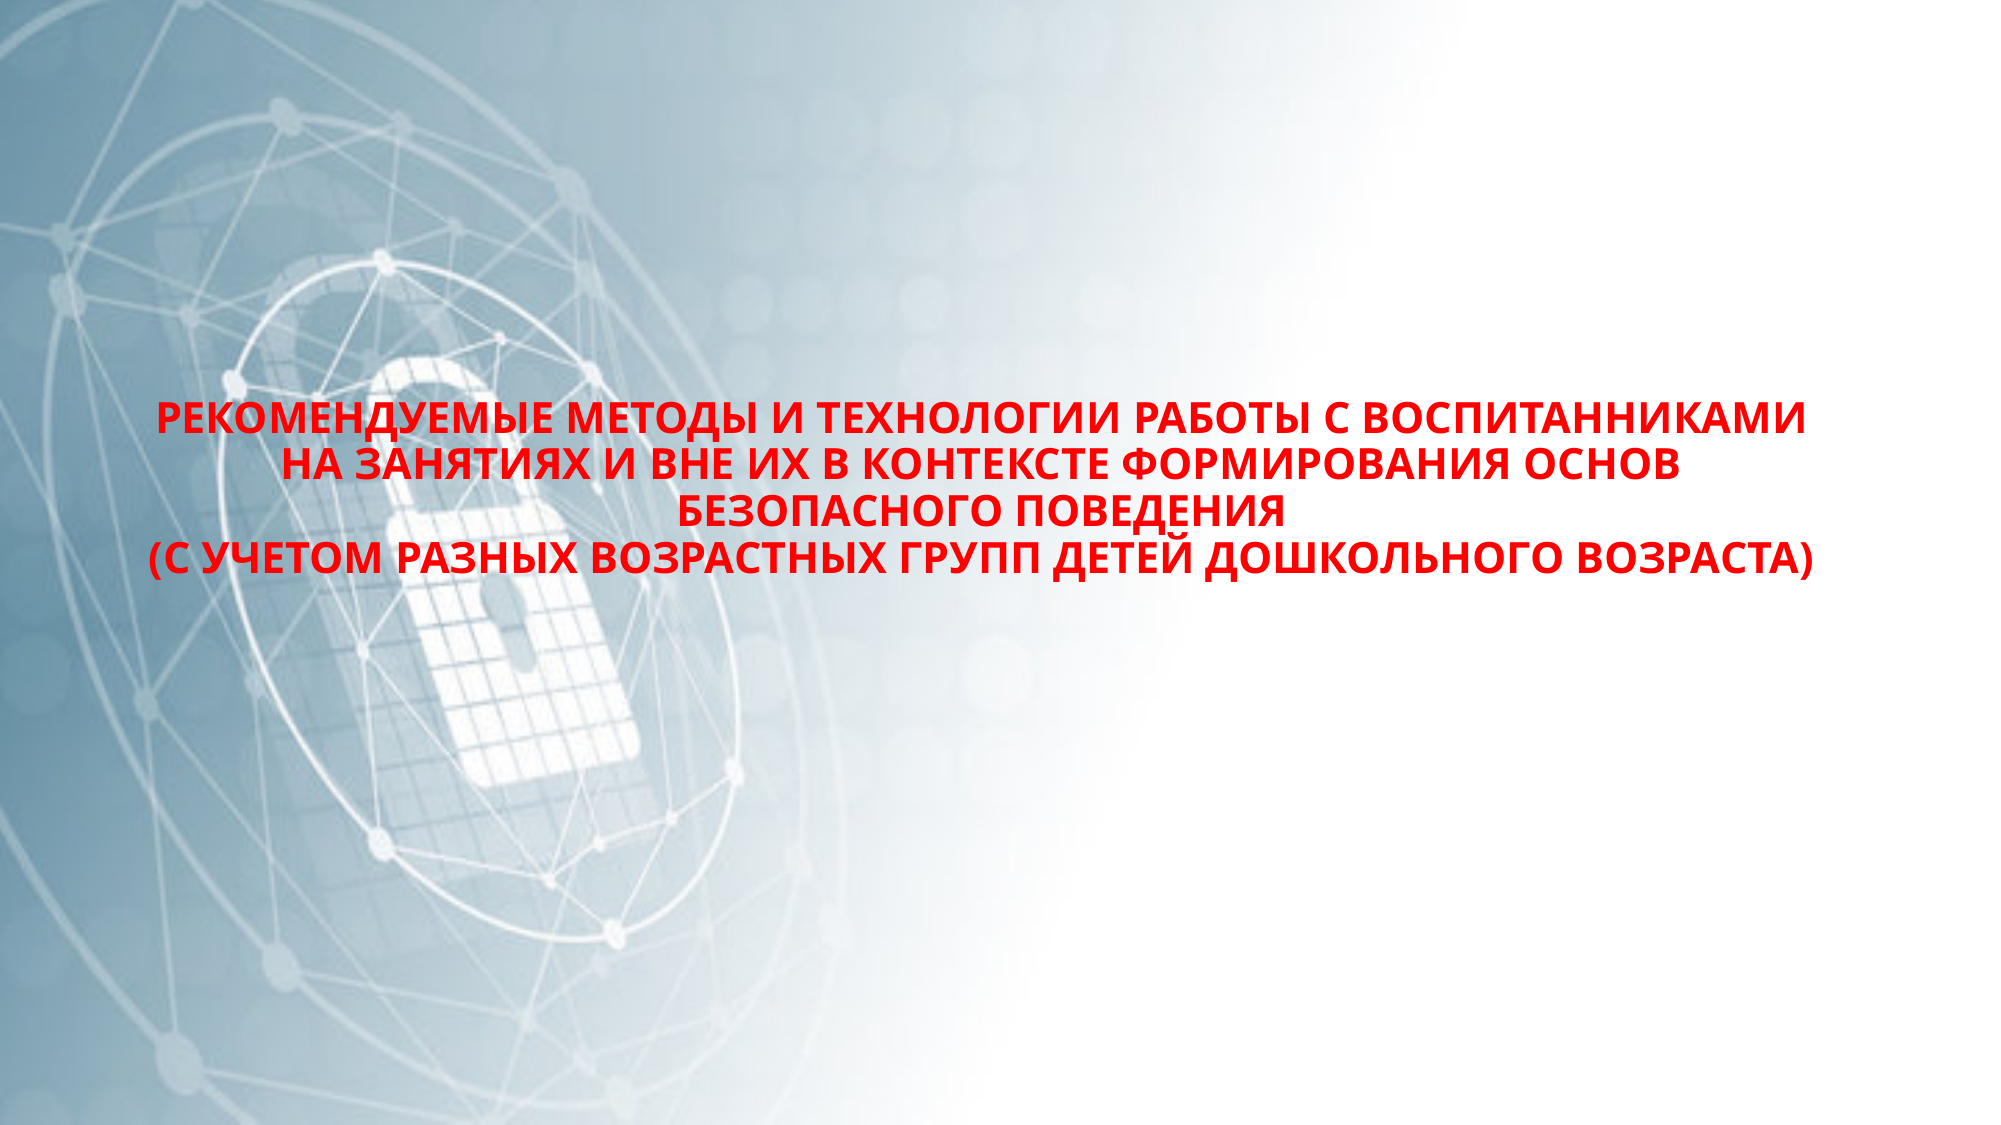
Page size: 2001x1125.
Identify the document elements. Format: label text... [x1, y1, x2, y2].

title РЕКОМЕНДУЕМЫЕ МЕТОДЫ И ТЕХНОЛОГИИ РАБОТЫ С ВОСПИТАННИКАМИ НА ЗАНЯТИЯХ И ВНЕ ИХ В КОНТЕКСТЕ ФОРМИРОВАНИЯ ОСНОВ БЕЗОПАСНОГО ПОВЕДЕНИЯ (С УЧЕТОМ РАЗНЫХ ВОЗРАСТНЫХ ГРУПП ДЕТЕЙ ДОШКОЛЬНОГО ВОЗРАСТА) [119, 380, 1845, 598]
picture [0, 0, 2001, 1125]
